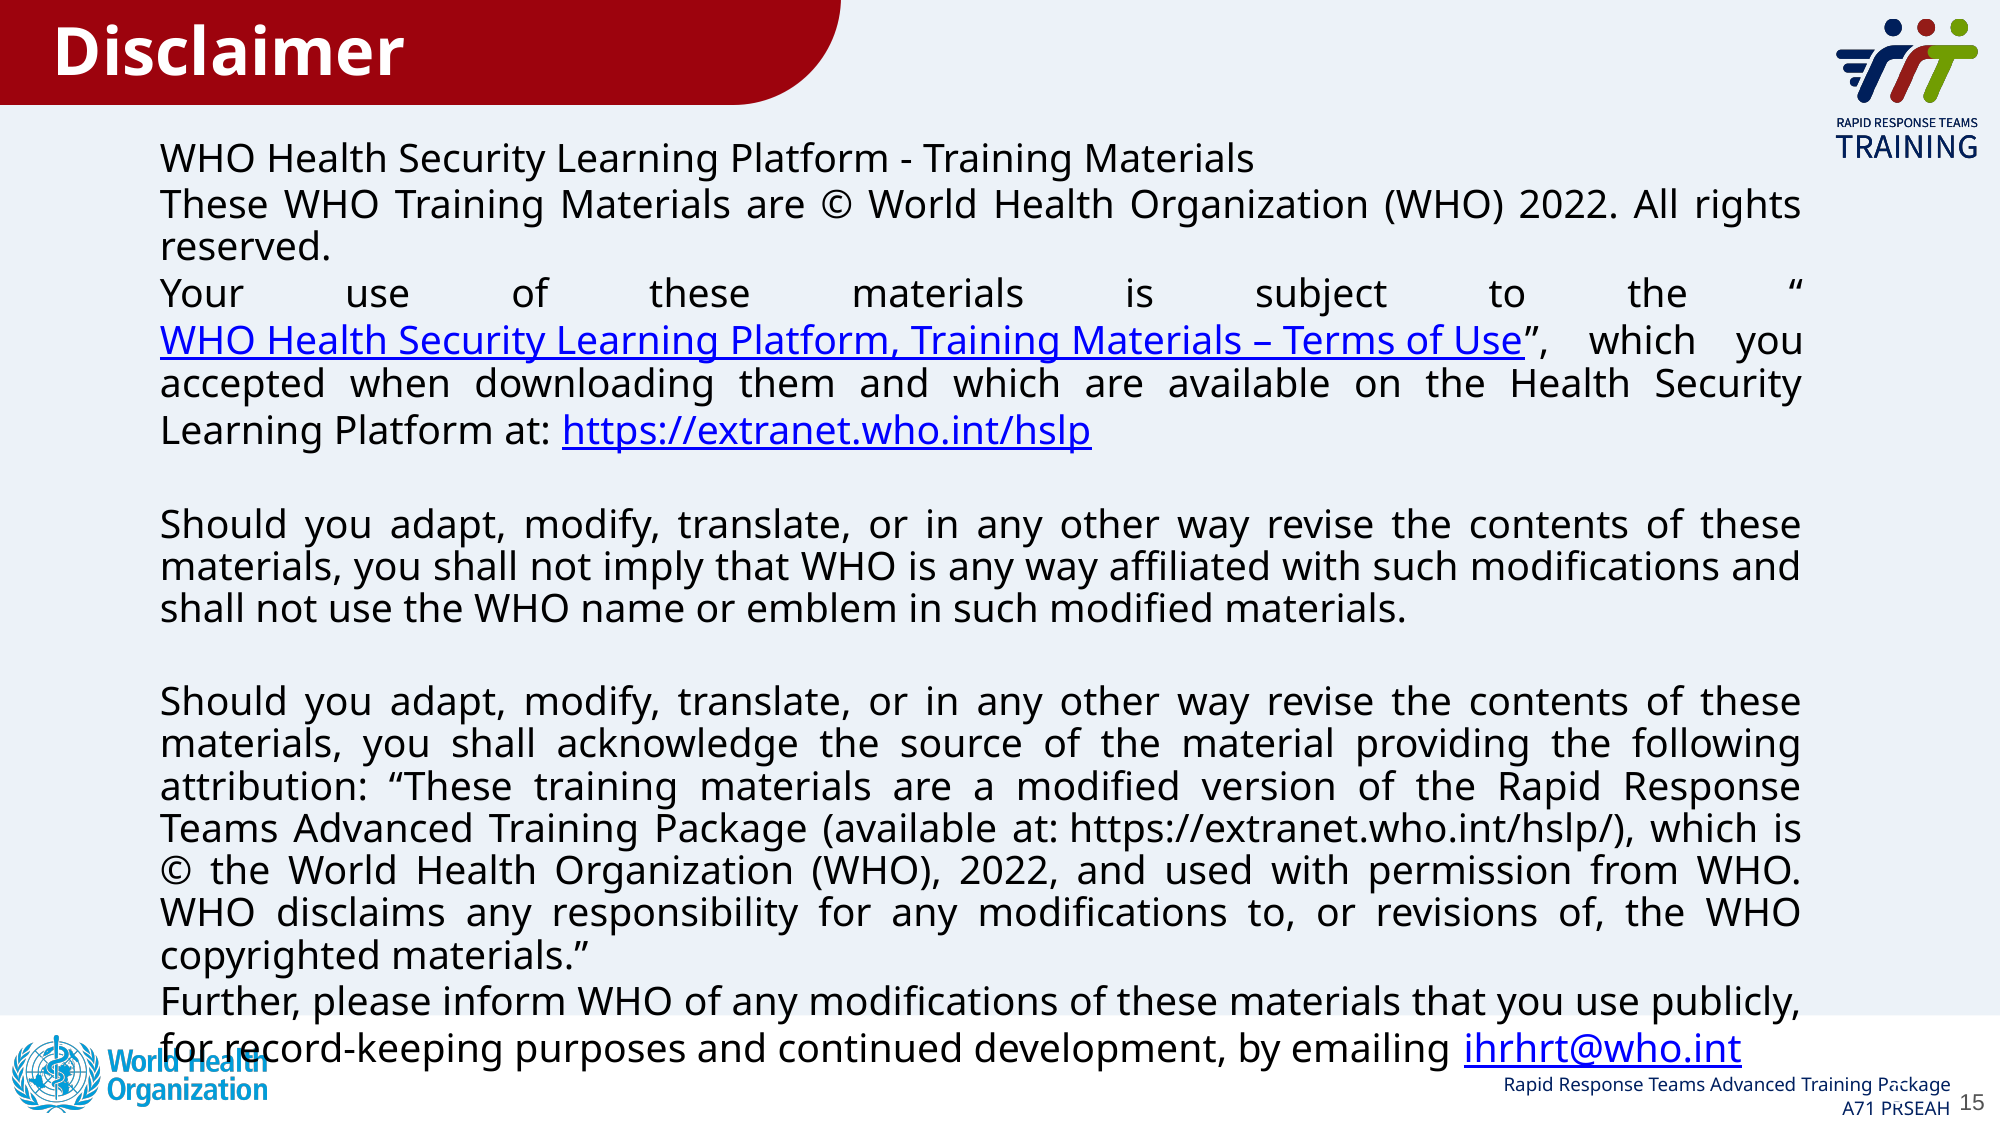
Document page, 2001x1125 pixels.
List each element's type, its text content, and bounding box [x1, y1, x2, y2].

picture [12, 1083, 48, 1113]
picture [248, 1059, 255, 1068]
picture [0, 0, 841, 105]
list WHO Health Security Learning Platform - Training Materials These WHO Training Materials are © World Health Organization (WHO) 2022. All rights reserved. Your use of these materials is subject to the “WHO Health Security Learning Platform, Training Materials – Terms of Use”, which you accepted when downloading them and which are available on the Health Security Learning Platform at: https://extranet.who.int/hslp Should you adapt, modify, translate, or in any other way revise the contents of these materials, you shall not imply that WHO is any way affiliated with such modifications and shall not use the WHO name or emblem in such modified materials. Should you adapt, modify, translate, or in any other way revise the contents of these materials, you shall acknowledge the source of the material providing the following attribution: “These training materials are a modified version of the Rapid Response Teams Advanced Training Package (available at: https://extranet.who.int/hslp/), which is © the World Health Organization (WHO), 2022, and used with permission from WHO. WHO disclaims any responsibility for any modifications to, or revisions of, the WHO copyrighted materials.” Further, please inform WHO of any modifications of these materials that you use publicly, for record-keeping purposes and continued development, by emailing ihrhrt@who.int [159, 137, 1805, 993]
picture [1835, 19, 1978, 167]
picture [58, 1050, 64, 1058]
slide_number 15 [1882, 1037, 1930, 1092]
picture [12, 1035, 267, 1113]
